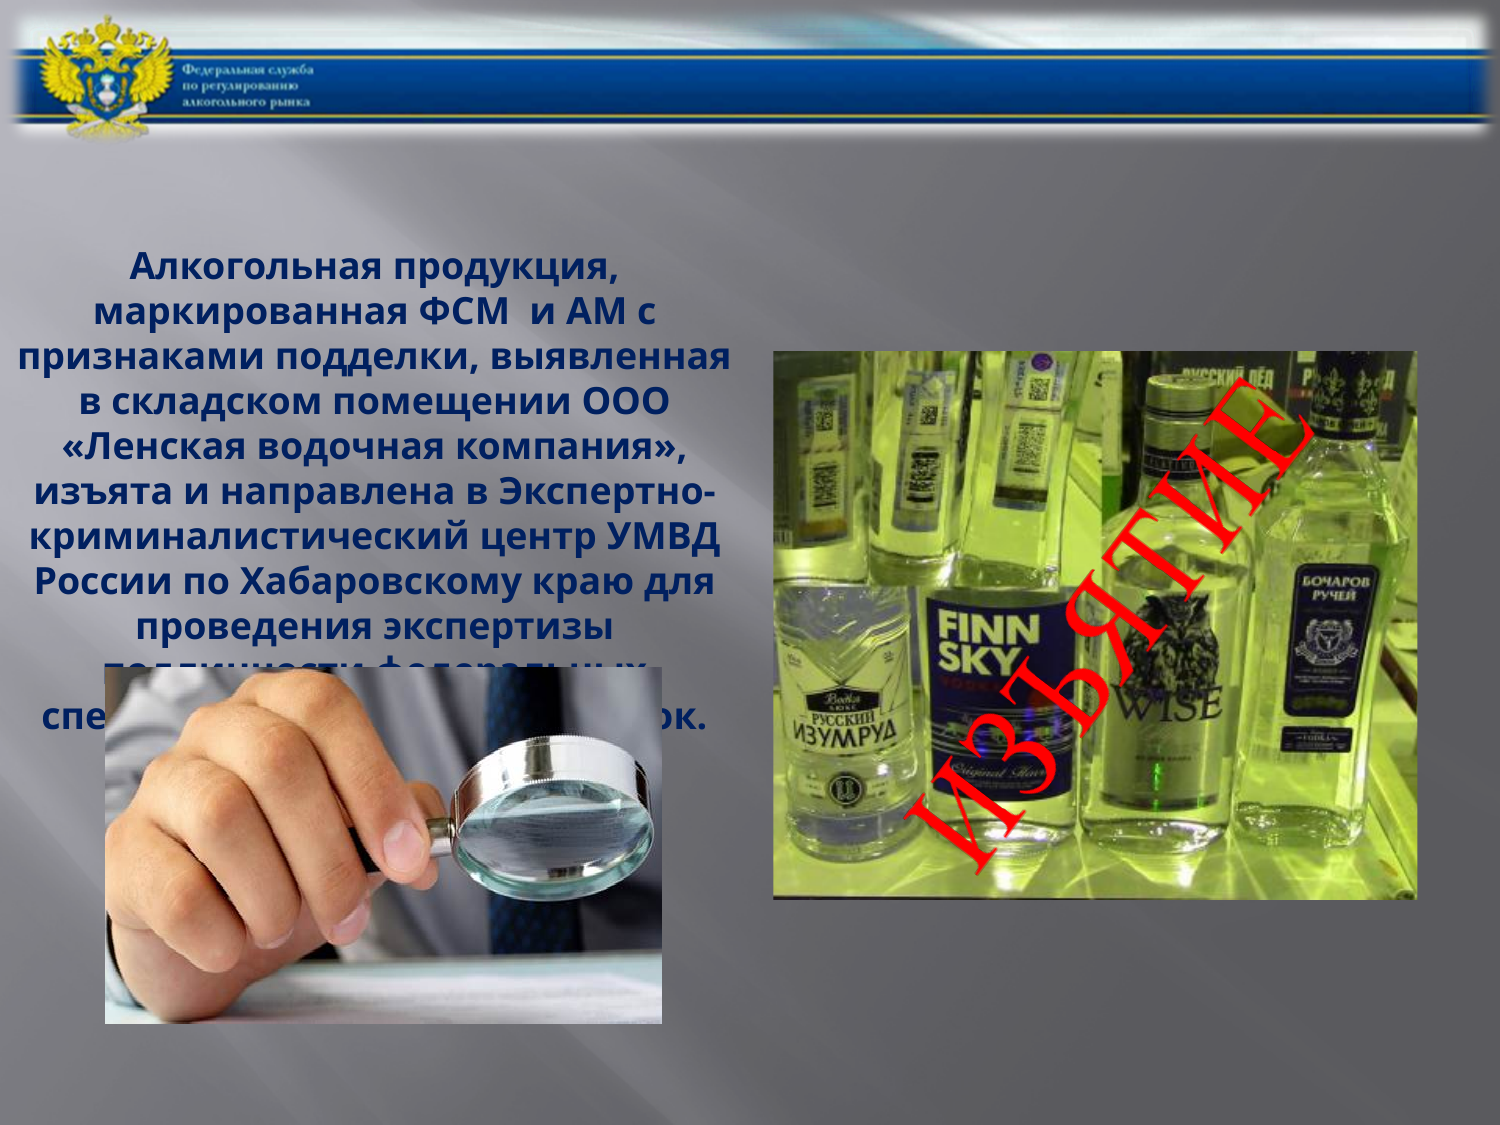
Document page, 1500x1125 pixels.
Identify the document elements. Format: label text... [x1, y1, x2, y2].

picture [1, 0, 1500, 1125]
text_box Алкогольная продукция, маркированная ФСМ и АМ с признаками подделки, выявленная в складском помещении ООО «Ленская водочная компания», изъята и направлена в Экспертно-криминалистический центр УМВД России по Хабаровскому краю для проведения экспертизы подлинности федеральных специальных и акцизных марок. [0, 234, 750, 745]
